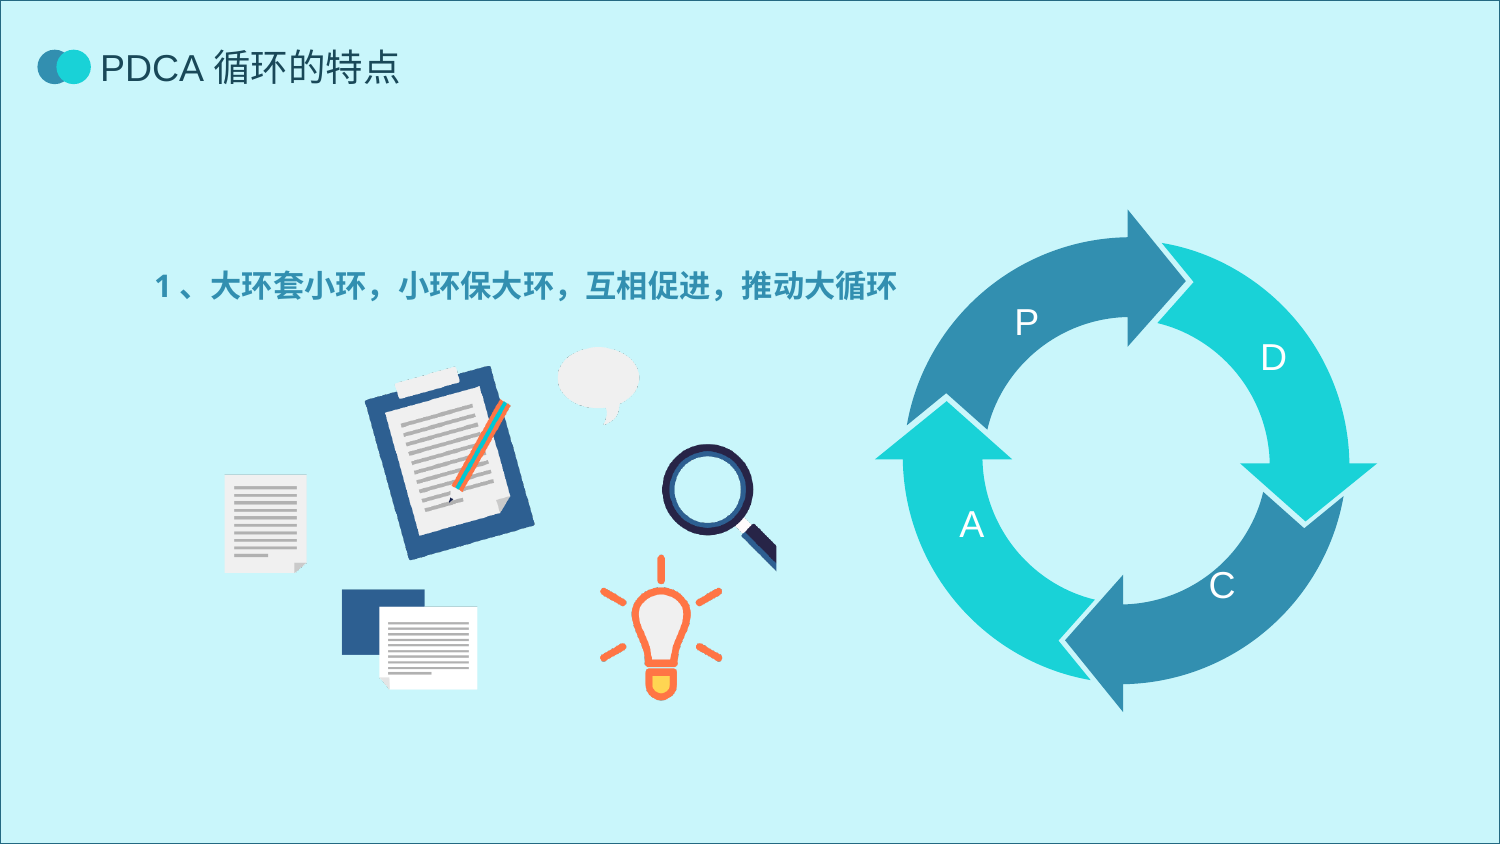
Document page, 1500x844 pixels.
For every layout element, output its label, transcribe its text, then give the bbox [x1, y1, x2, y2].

text_box 1、大环套小环，小环保大环，互相促进，推动大循环 [139, 259, 874, 312]
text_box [874, 209, 1378, 713]
picture [178, 347, 777, 724]
